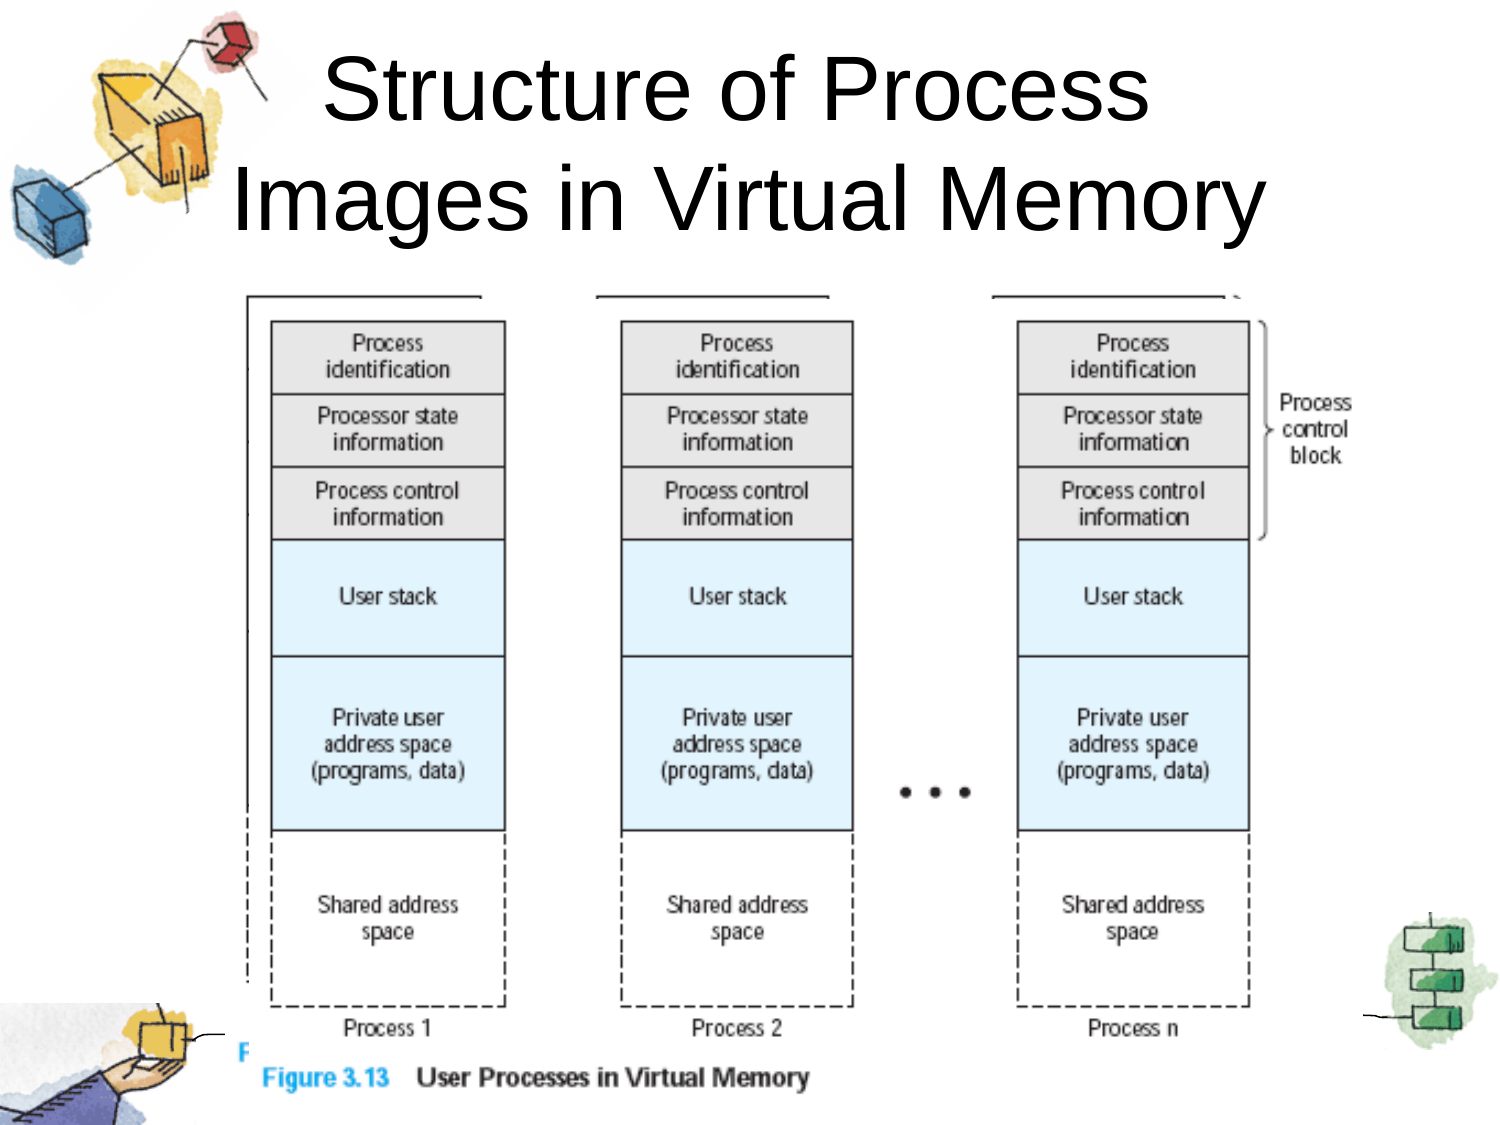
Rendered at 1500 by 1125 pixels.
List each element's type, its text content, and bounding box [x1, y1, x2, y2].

title Structure of Process Images in Virtual Memory [74, 44, 1426, 233]
picture [224, 274, 1363, 1103]
picture [0, 1003, 196, 1125]
picture [114, 0, 274, 44]
picture [0, 85, 167, 316]
picture [1382, 912, 1500, 1050]
